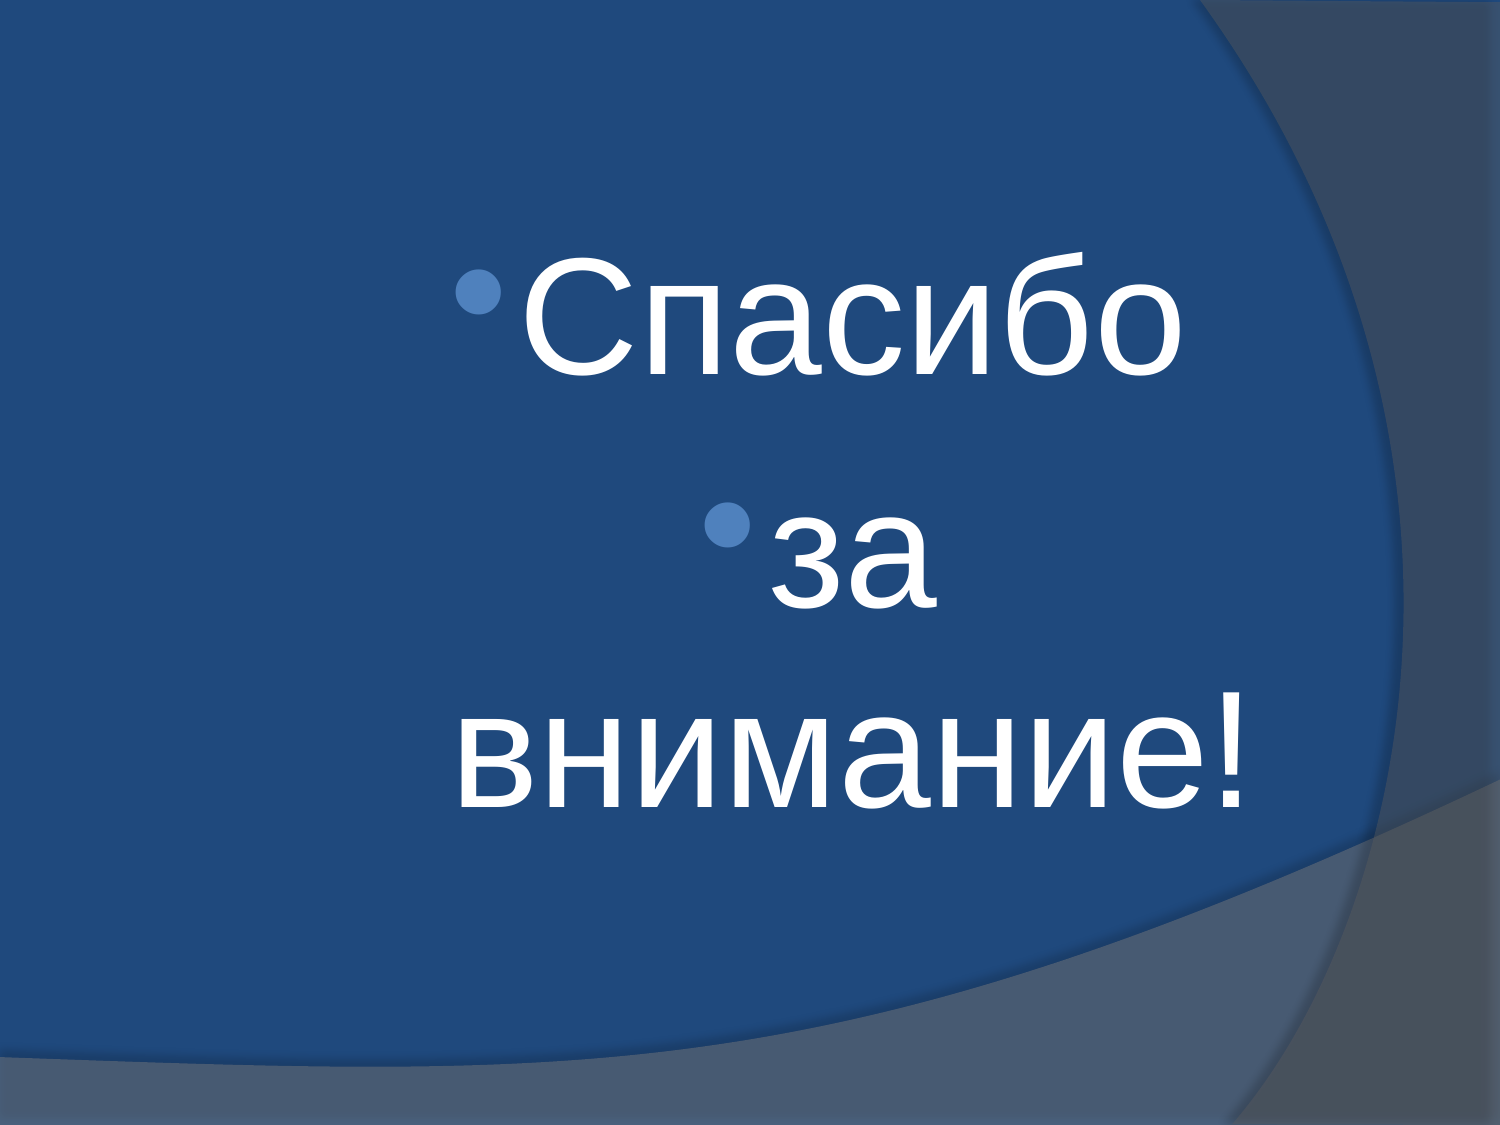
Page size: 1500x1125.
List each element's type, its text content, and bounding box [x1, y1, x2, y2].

list Спасибо за внимание! [337, 200, 1300, 913]
